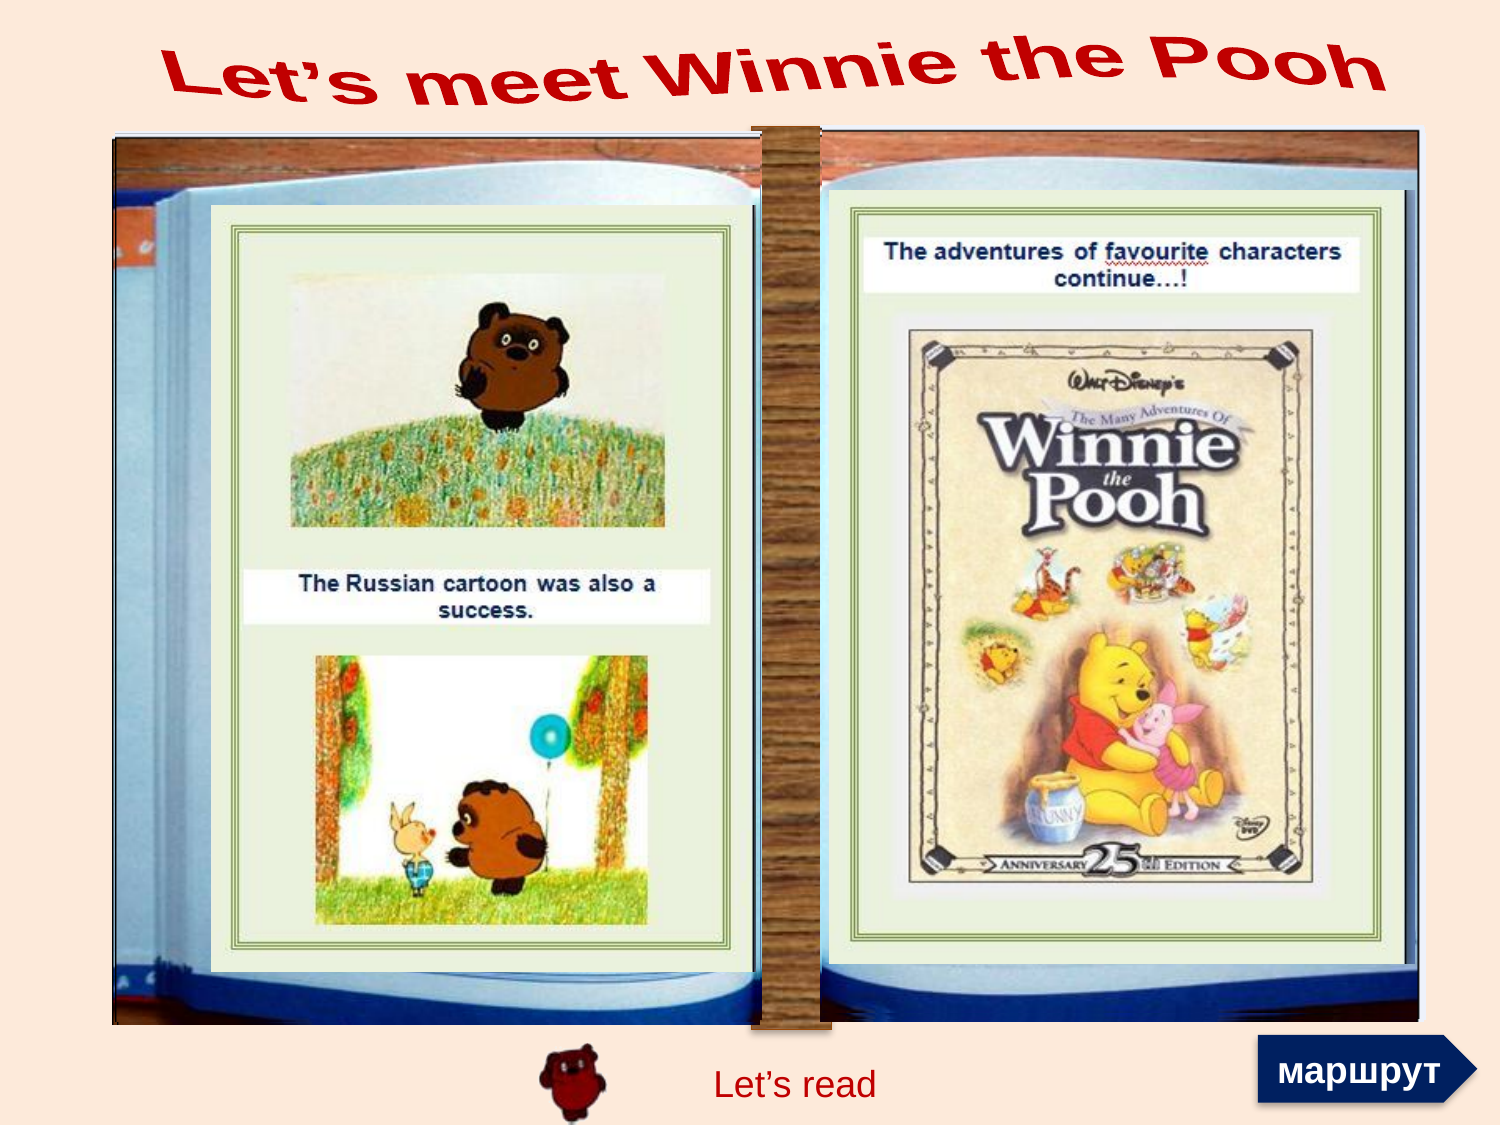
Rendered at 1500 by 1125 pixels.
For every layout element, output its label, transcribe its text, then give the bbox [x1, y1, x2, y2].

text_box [822, 126, 1426, 1014]
text_box маршрут [1255, 1032, 1480, 1105]
text_box Let’s read [690, 1052, 900, 1113]
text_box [114, 134, 757, 1022]
picture [534, 1041, 613, 1125]
text_box [751, 126, 820, 1030]
